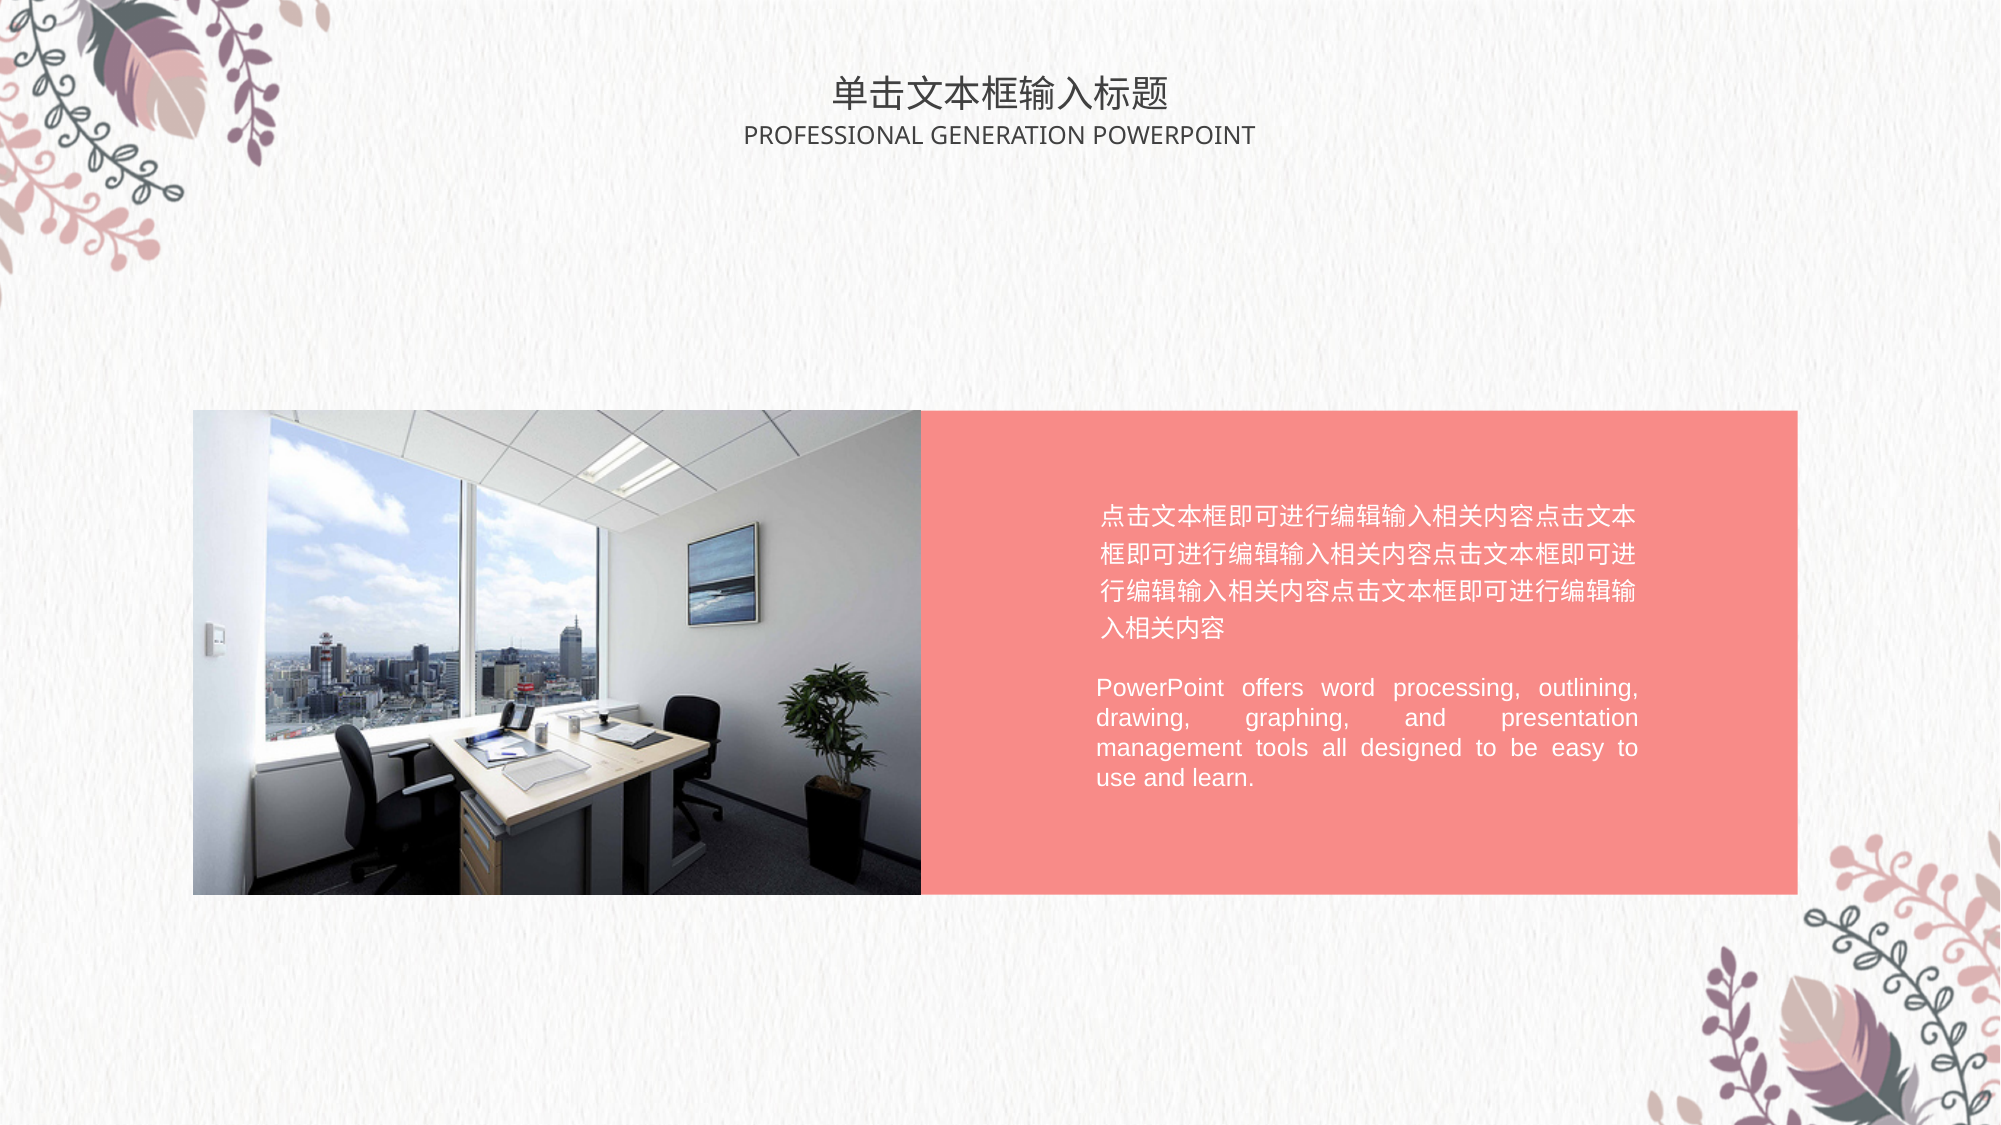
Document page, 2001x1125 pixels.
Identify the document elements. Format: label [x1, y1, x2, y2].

picture [0, 0, 2000, 1125]
text_box [651, 39, 1349, 158]
